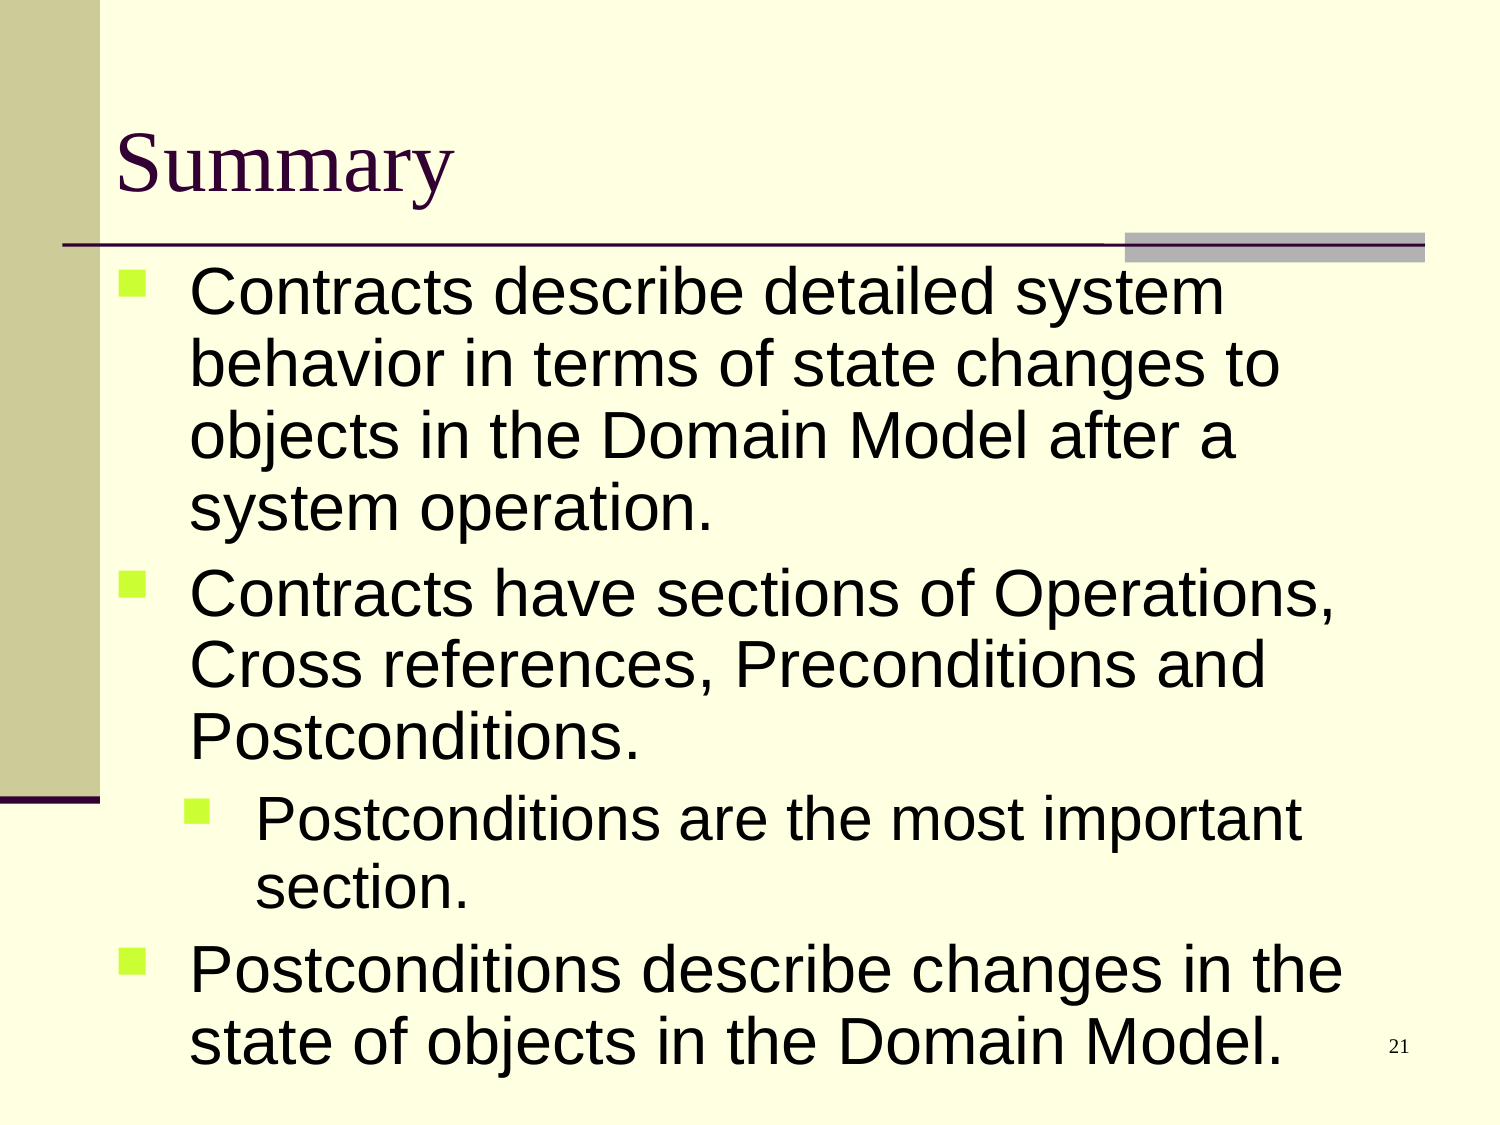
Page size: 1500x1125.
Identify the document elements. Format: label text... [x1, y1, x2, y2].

list Contracts describe detailed system behavior in terms of state changes to objects in the Domain Model after a system operation. Contracts have sections of Operations, Cross references, Preconditions and Postconditions. Postconditions are the most important section. Postconditions describe changes in the state of objects in the Domain Model. [99, 249, 1426, 1001]
slide_number 21 [1112, 1024, 1426, 1101]
title Summary [99, 62, 1376, 249]
